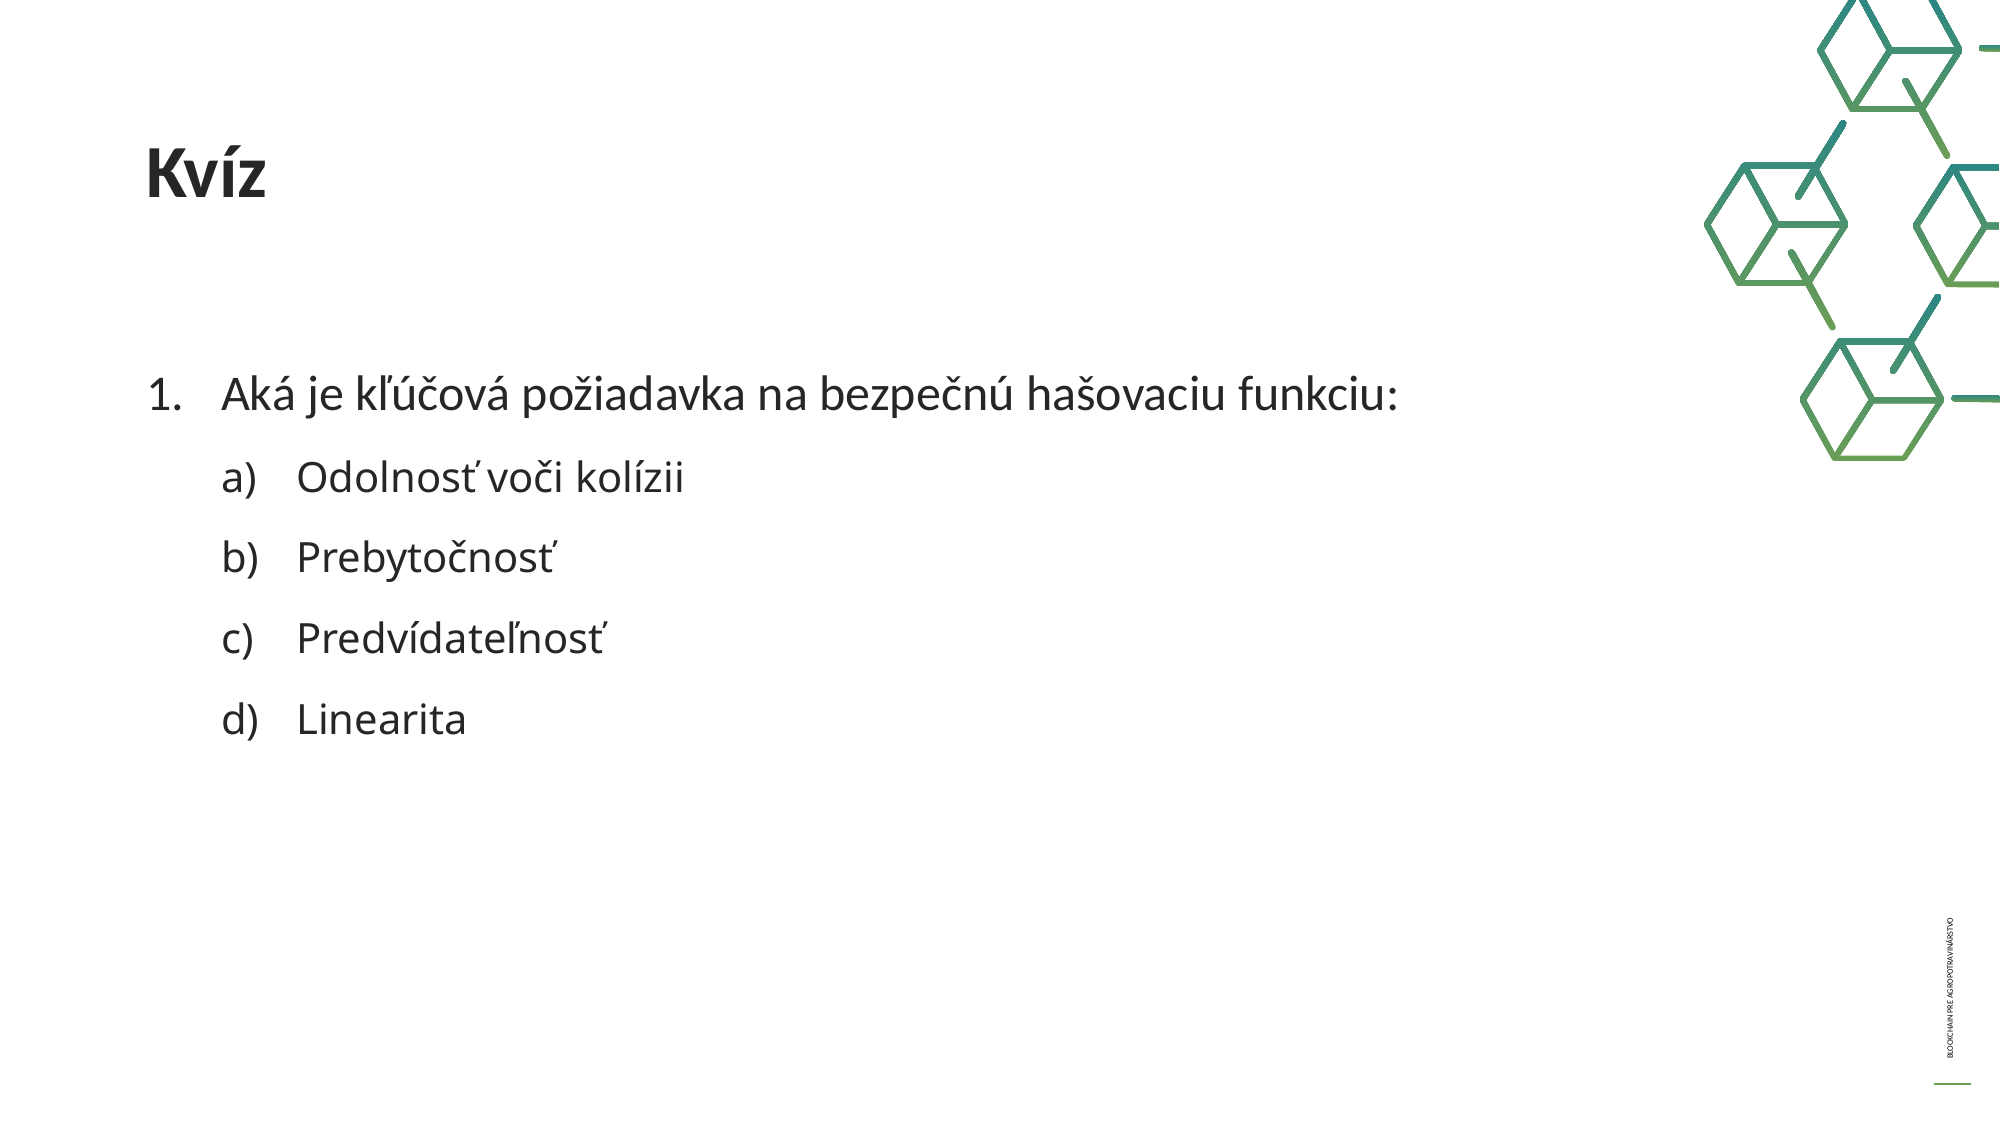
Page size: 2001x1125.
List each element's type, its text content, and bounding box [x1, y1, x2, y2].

list Aká je kľúčová požiadavka na bezpečnú hašovaciu funkciu: Odolnosť voči kolízii Prebytočnosť Predvídateľnosť Linearita [130, 348, 1869, 1035]
list Kvíz [130, 124, 1698, 337]
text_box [1703, 0, 2000, 462]
